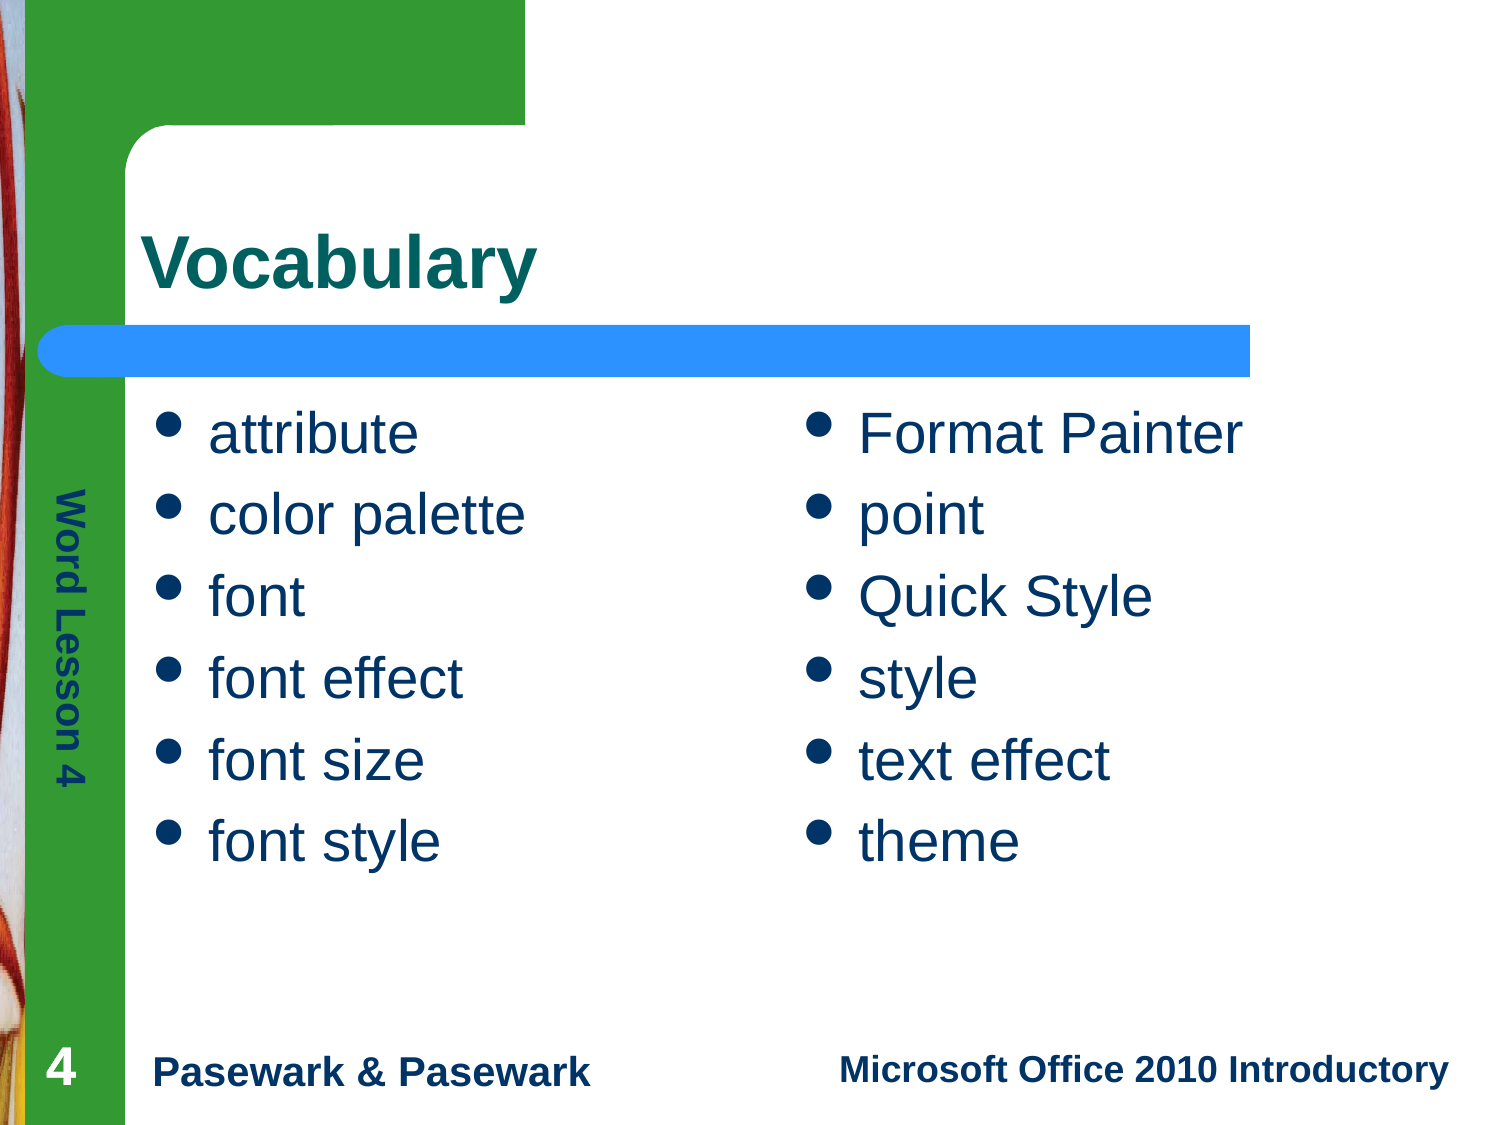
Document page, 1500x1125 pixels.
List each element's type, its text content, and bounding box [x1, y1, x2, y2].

list attribute color palette font font effect font size font style [137, 387, 763, 1026]
picture [0, 0, 25, 1125]
title Vocabulary [124, 124, 1426, 313]
text_box 4 [13, 1023, 111, 1105]
list Format Painter point Quick Style style text effect theme [787, 387, 1400, 1038]
